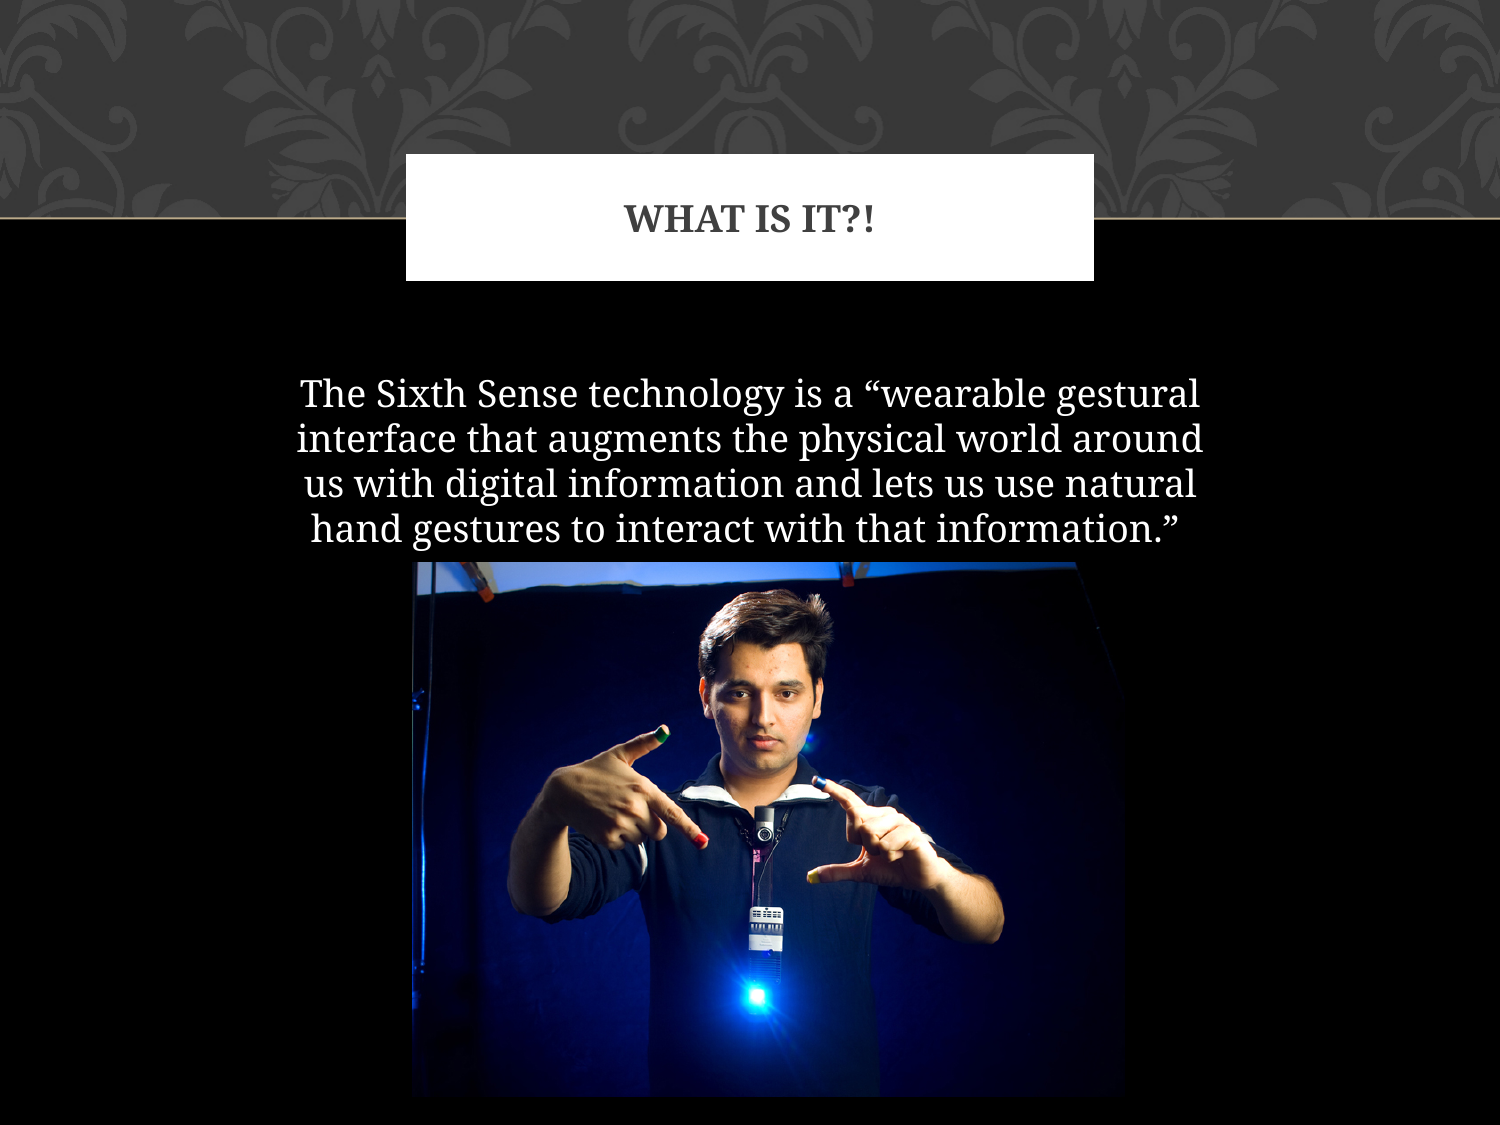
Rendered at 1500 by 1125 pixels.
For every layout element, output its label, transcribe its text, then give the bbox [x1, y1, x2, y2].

text_box The Sixth Sense technology is a “wearable gestural interface that augments the physical world around us with digital information and lets us use natural hand gestures to interact with that information.” [269, 362, 1232, 648]
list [412, 562, 1126, 1098]
title What is it?! [406, 154, 1094, 281]
